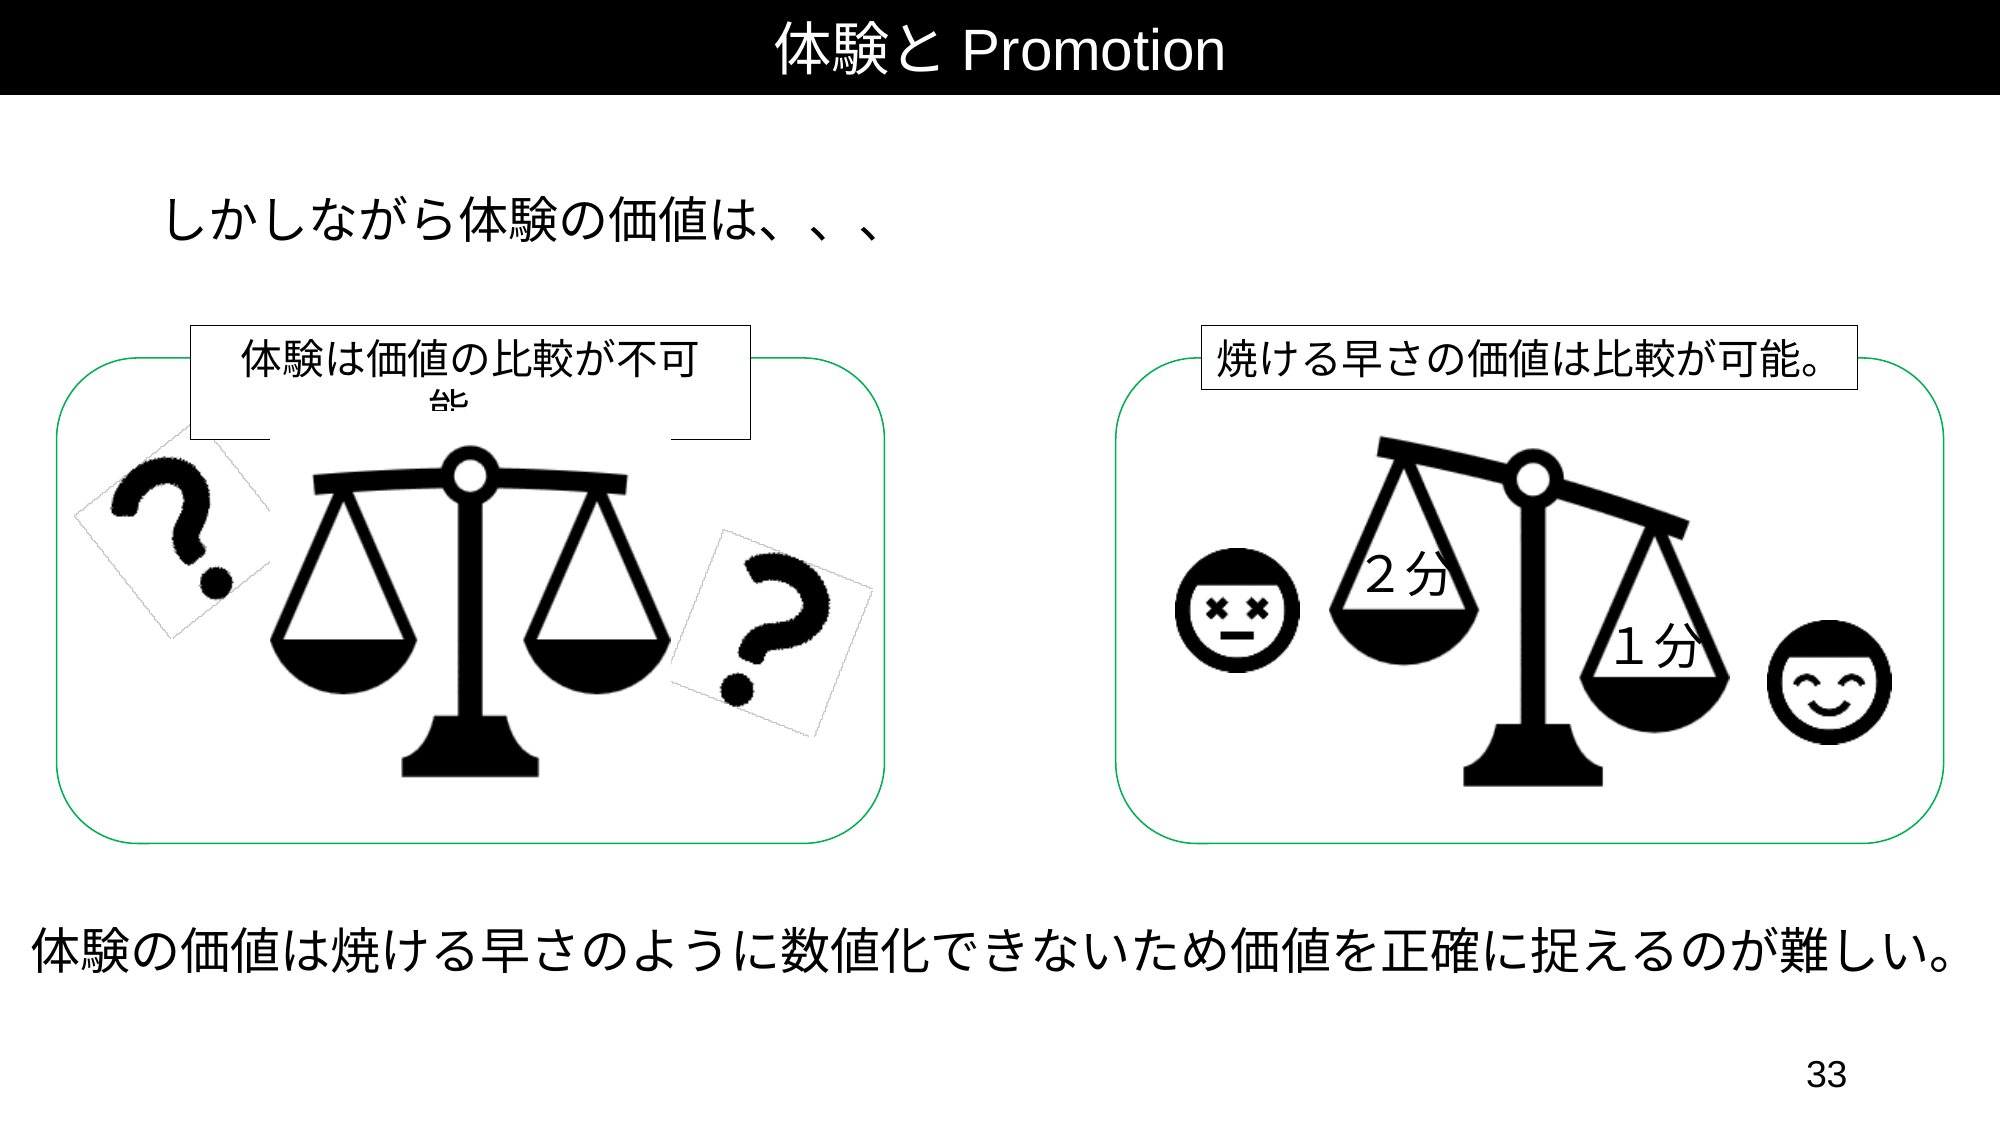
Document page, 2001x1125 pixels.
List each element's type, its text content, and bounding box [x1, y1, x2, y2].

text_box [56, 357, 885, 844]
text_box 体験は価値の比較が不可能。 [190, 325, 751, 440]
picture [106, 451, 262, 608]
picture [1767, 620, 1892, 745]
text_box 体験の価値は焼ける早さのように数値化できないため価値を正確に捉えるのが難しい。 [16, 912, 1994, 988]
picture [689, 553, 850, 713]
picture [270, 411, 671, 812]
text_box [1115, 357, 1944, 844]
text_box しかしながら体験の価値は、、、 [143, 181, 923, 257]
slide_number 33 [1412, 1042, 1863, 1103]
picture [1175, 548, 1300, 673]
text_box 体験とPromotion [0, 0, 2000, 95]
picture [1329, 411, 1730, 812]
text_box 焼ける早さの価値は比較が可能。 [1201, 325, 1858, 390]
